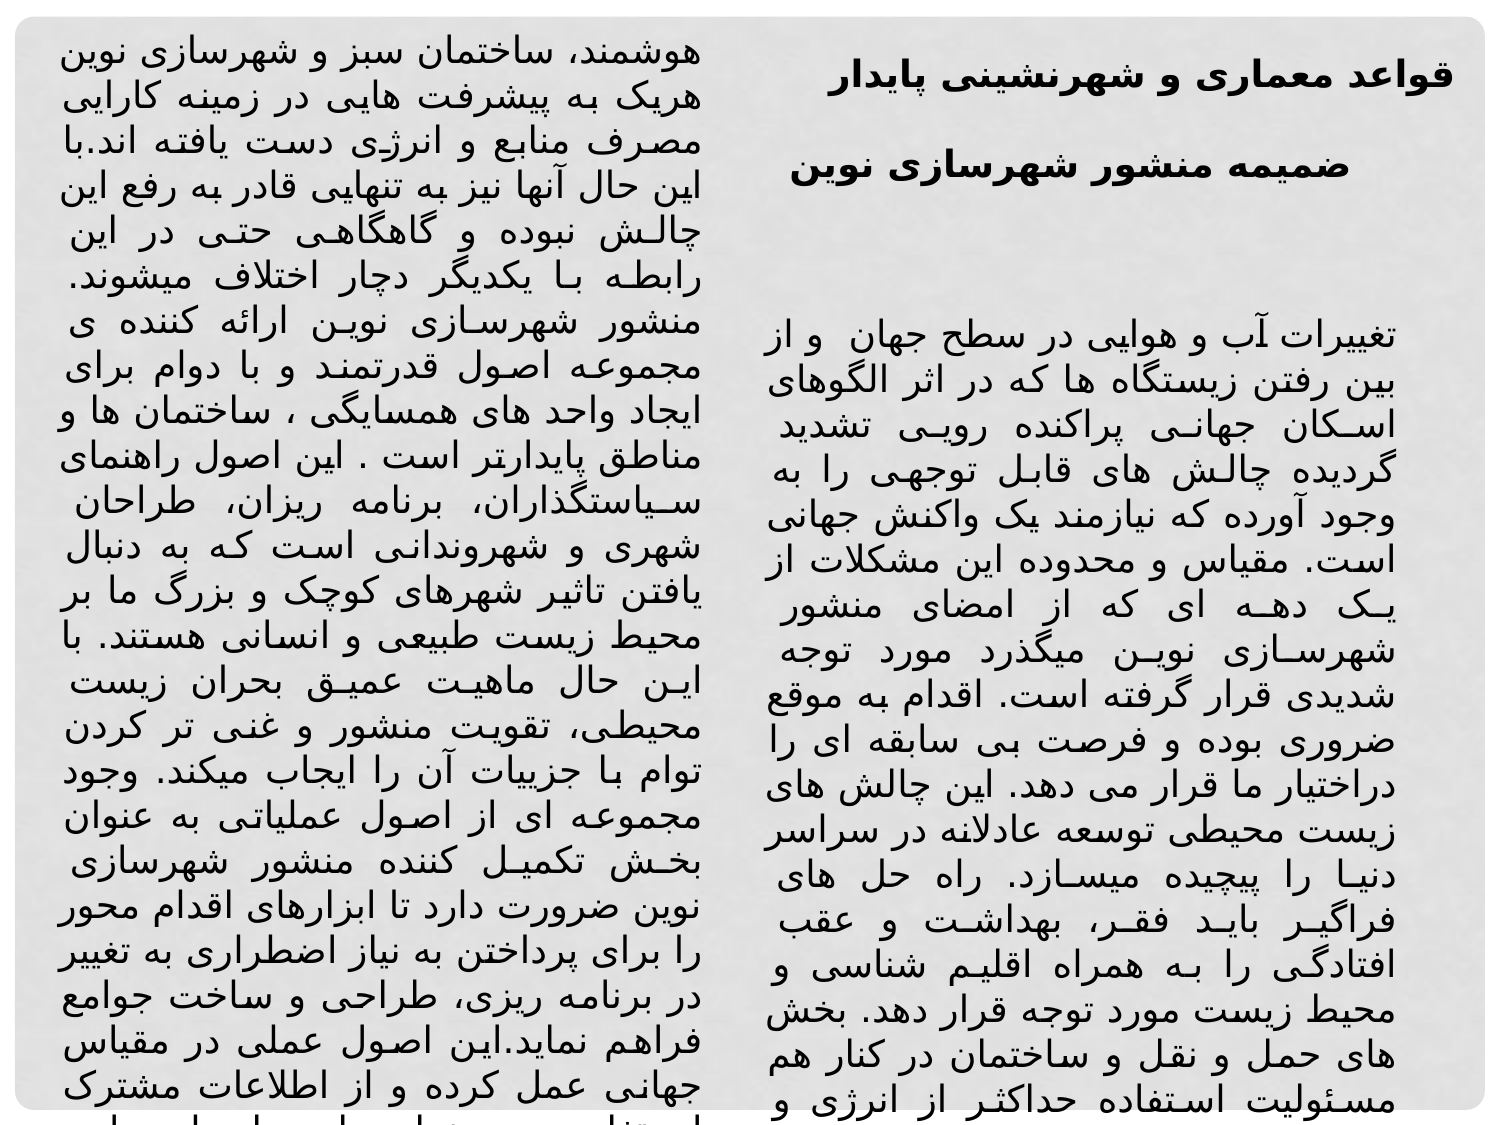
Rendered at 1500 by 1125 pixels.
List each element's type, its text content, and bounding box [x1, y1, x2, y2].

text_box قواعد معماری و شهرنشینی پایدار ضمیمه منشور شهرسازی نوین [718, 42, 1471, 238]
text_box هوشمند، ساختمان سبز و شهرسازی نوین هریک به پیشرفت هایی در زمینه کارایی مصرف منابع و انرژی دست یافته اند.با این حال آنها نیز به تنهایی قادر به رفع این چالش نبوده و گاهگاهی حتی در این رابطه با یکدیگر دچار اختلاف میشوند. منشور شهرسازی نوین ارائه کننده ی مجموعه اصول قدرتمند و با دوام برای ایجاد واحد های همسایگی ، ساختمان ها و مناطق پایدارتر است . این اصول راهنمای سیاستگذاران، برنامه ریزان، طراحان شهری و شهروندانی است که به دنبال یافتن تاثیر شهرهای کوچک و بزرگ ما بر محیط زیست طبیعی و انسانی هستند. با این حال ماهیت عمیق بحران زیست محیطی، تقویت منشور و غنی تر کردن توام با جزییات آن را ایجاب میکند. وجود مجموعه ای از اصول عملیاتی به عنوان بخش تکمیل کننده منشور شهرسازی نوین ضرورت دارد تا ابزارهای اقدام محور را برای پرداختن به نیاز اضطراری به تغییر در برنامه ریزی، طراحی و ساخت جوامع فراهم نماید.این اصول عملی در مقیاس جهانی عمل کرده و از اطلاعات مشترک استفاده می نماید. این اصول بطور همزمان شهرسازی، زیرساخت، معماری، طراحی منظر، اقذامات ساخت و ساز و حفاظت از منابع را در کلیه سطوح در بر می گیرد: [43, 19, 718, 1125]
text_box تغییرات آب و هوایی در سطح جهان و از بین رفتن زیستگاه ها که در اثر الگوهای اسکان جهانی پراکنده رویی تشدید گردیده چالش های قابل توجهی را به وجود آورده که نیازمند یک واکنش جهانی است. مقیاس و محدوده این مشکلات از یک دهه ای که از امضای منشور شهرسازی نوین میگذرد مورد توجه شدیدی قرار گرفته است. اقدام به موقع ضروری بوده و فرصت بی سابقه ای را دراختیار ما قرار می دهد. این چالش های زیست محیطی توسعه عادلانه در سراسر دنیا را پیچیده میسازد. راه حل های فراگیر باید فقر، بهداشت و عقب افتادگی را به همراه اقلیم شناسی و محیط زیست مورد توجه قرار دهد. بخش های حمل و نقل و ساختمان در کنار هم مسئولیت استفاده حداکثر از انرژی و منابع غیر قابل تجدید را به عهده دارند که در نتیجه طراحی و برنامه ریزی کلیت محیط زیست انسان ساخت را در جهت رفع این مشکلات ضروری می سازند. رشد [750, 302, 1412, 1125]
